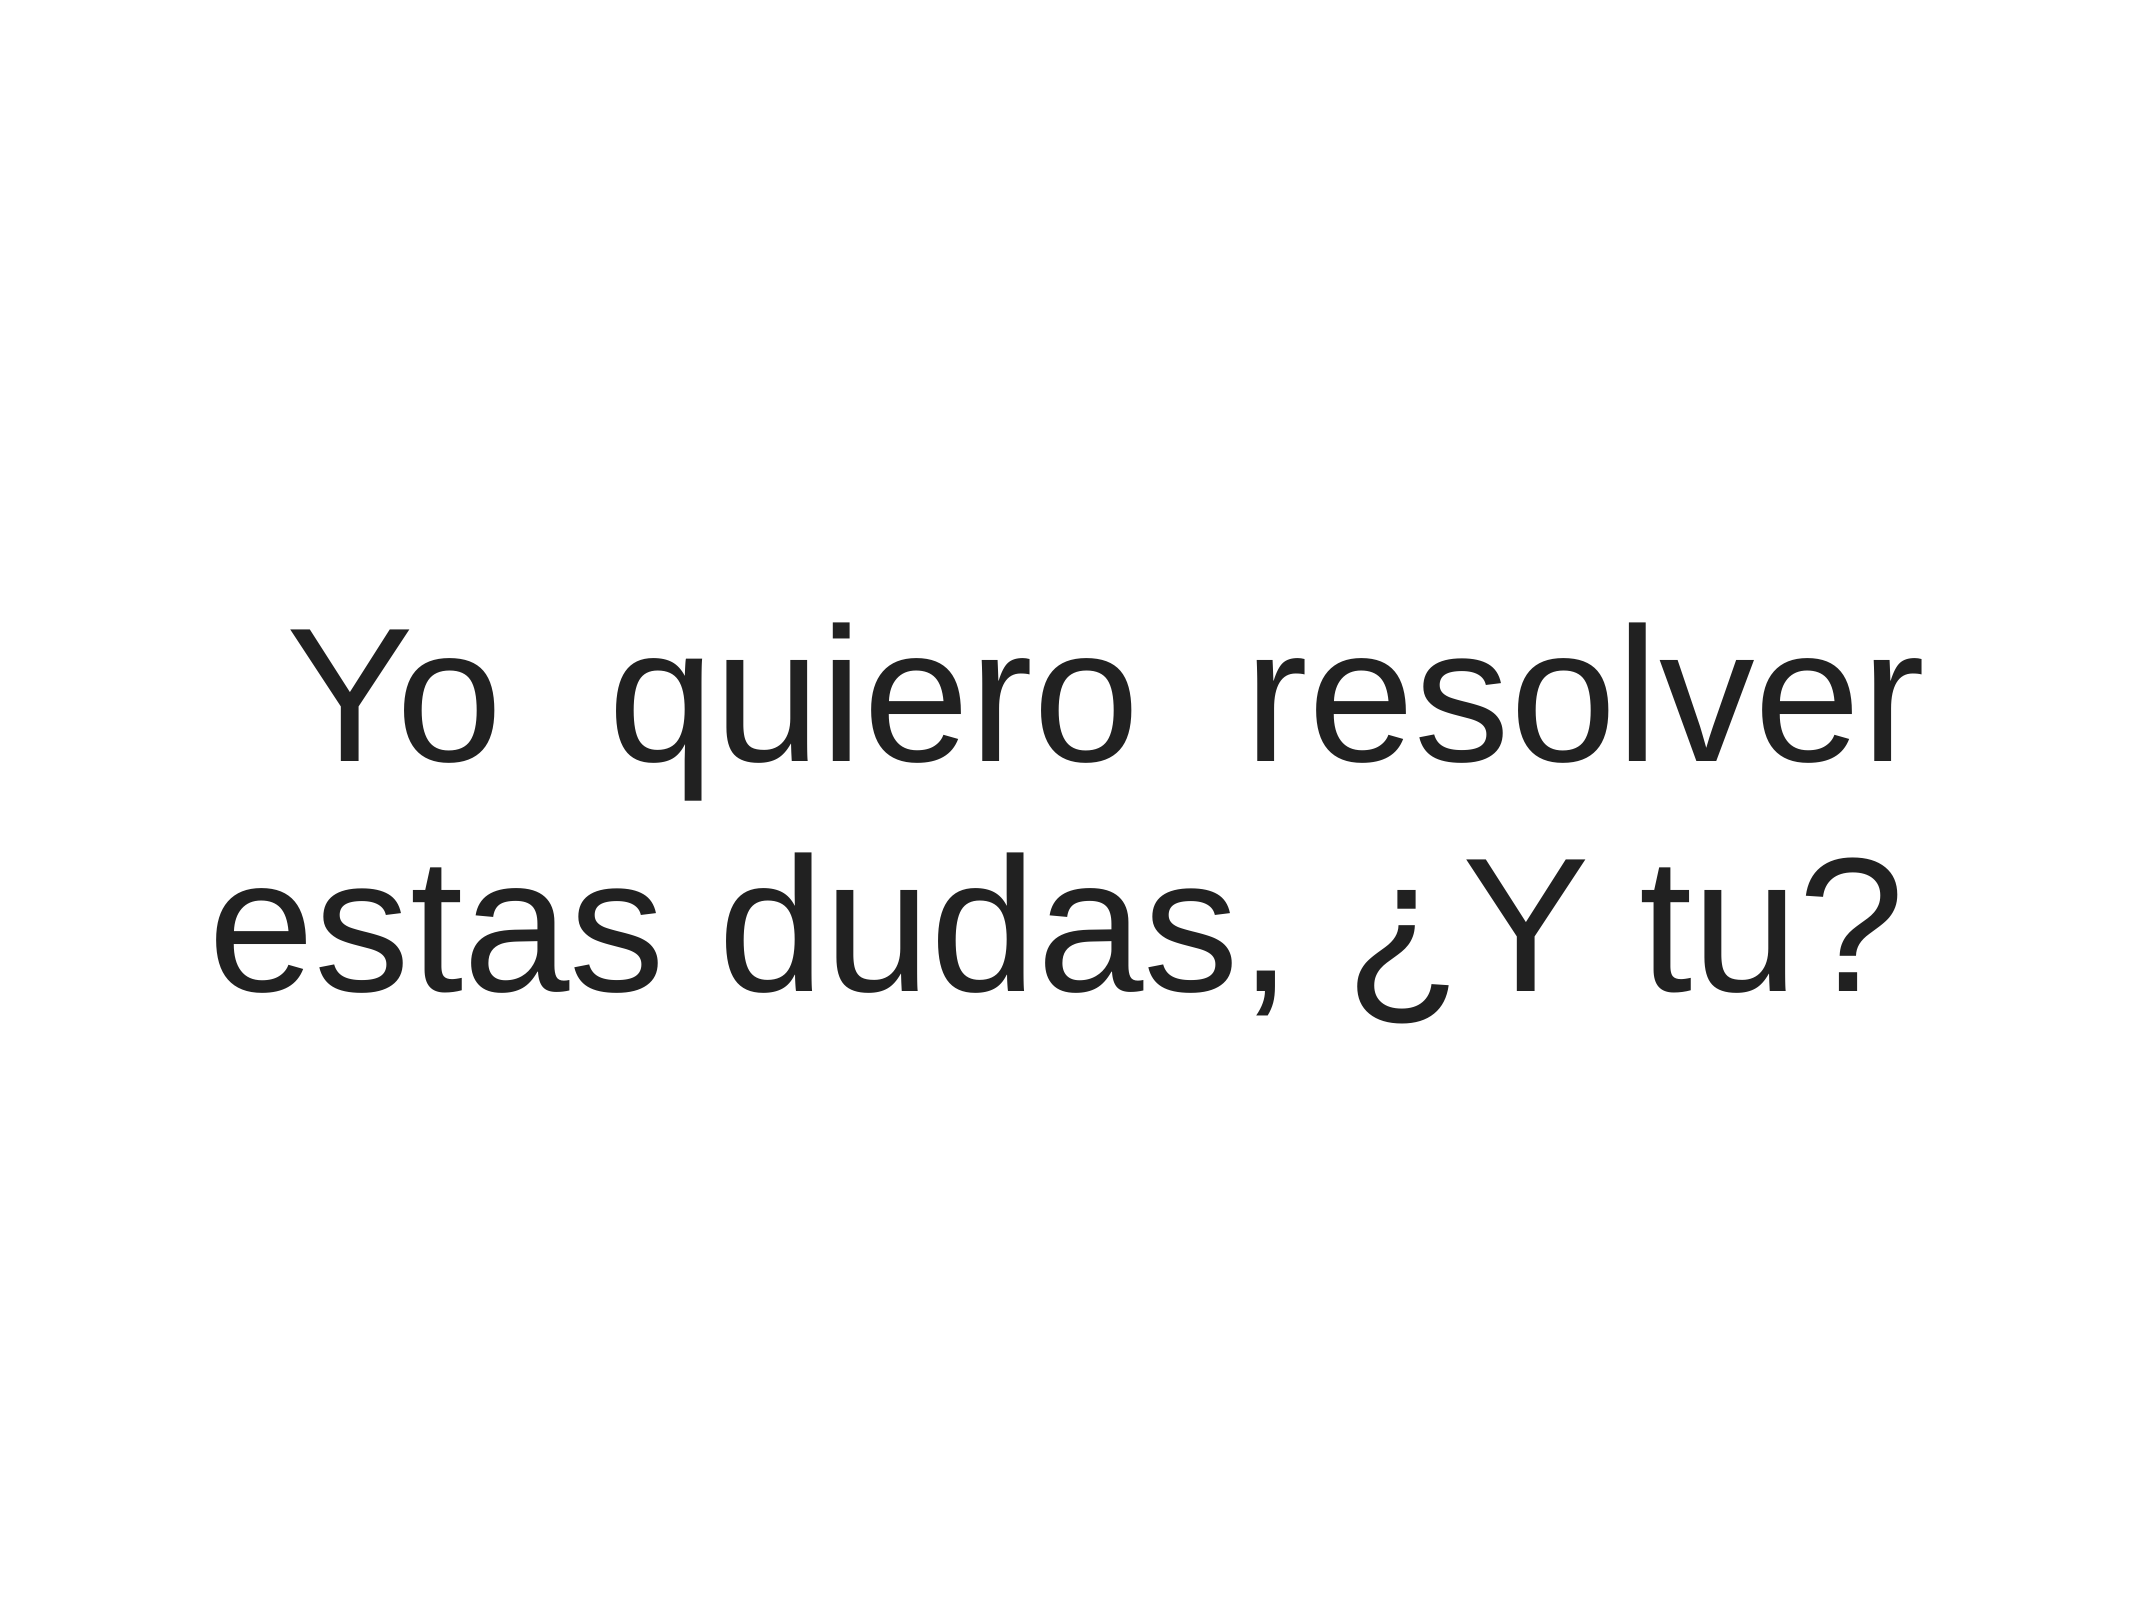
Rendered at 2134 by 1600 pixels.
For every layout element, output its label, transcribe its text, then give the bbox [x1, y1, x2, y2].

title Yo quiero resolver estas dudas, ¿Y tu? [207, 528, 1926, 1072]
